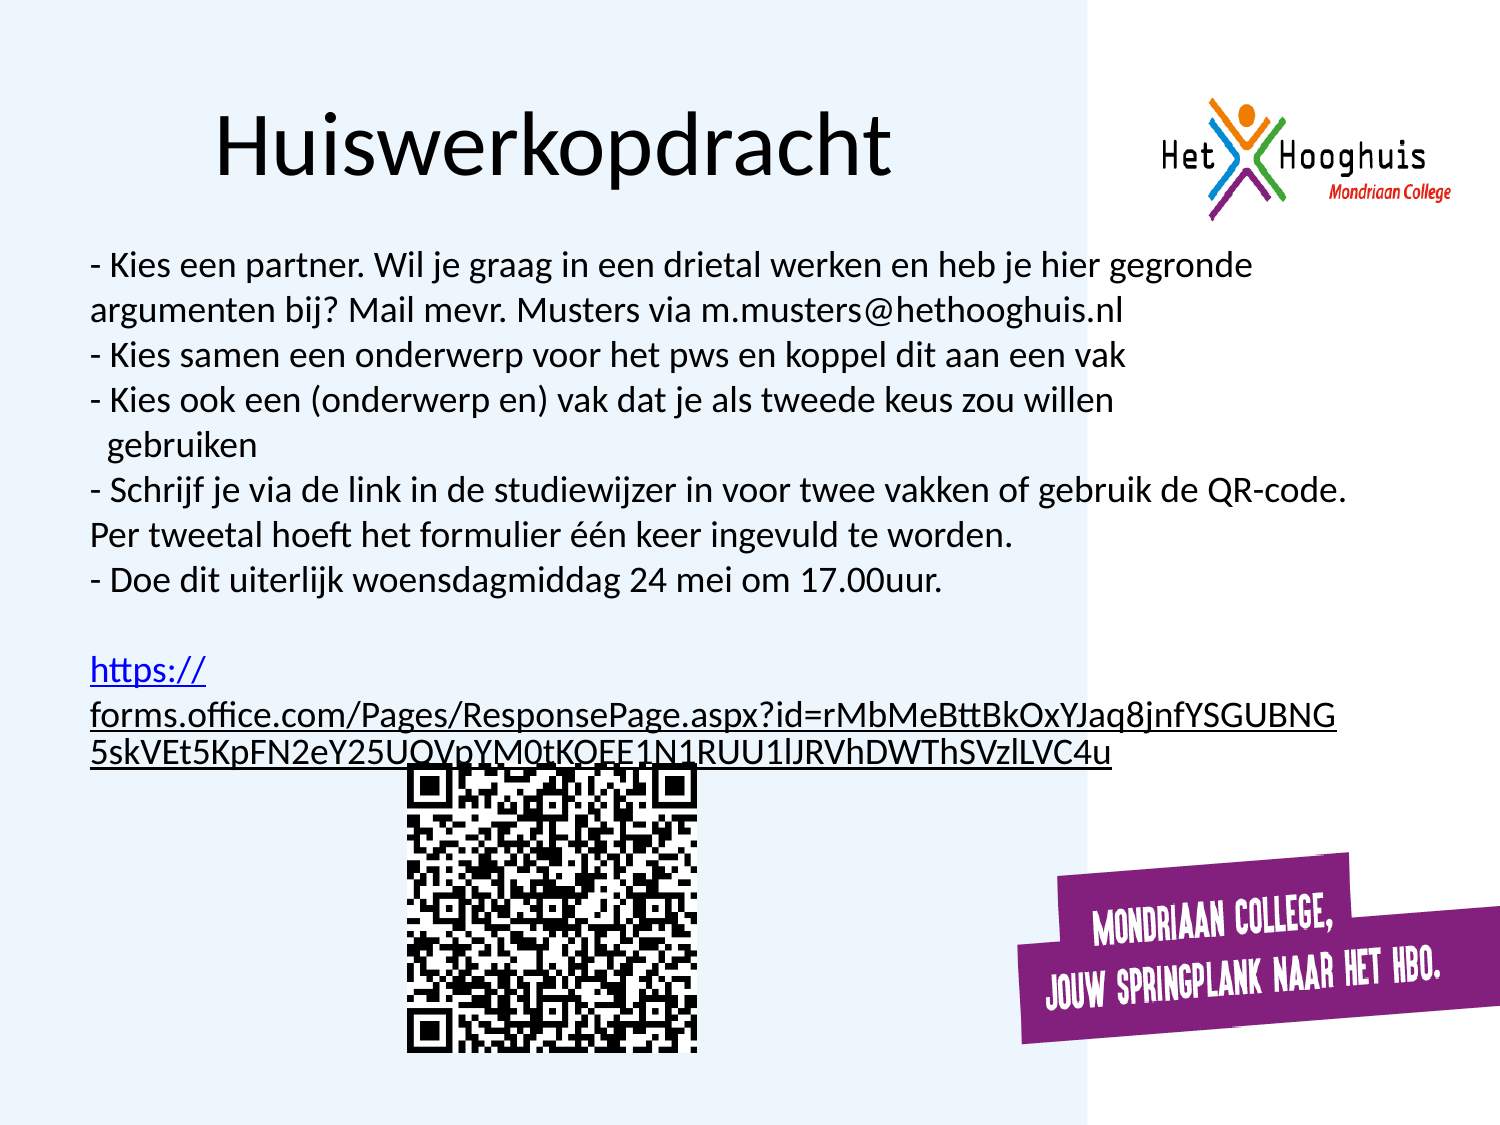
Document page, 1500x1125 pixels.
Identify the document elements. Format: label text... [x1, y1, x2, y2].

picture [0, 0, 1500, 1125]
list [407, 762, 697, 1053]
text_box - Kies een partner. Wil je graag in een drietal werken en heb je hier gegronde argumenten bij? Mail mevr. Musters via m.musters@hethooghuis.nl - Kies samen een onderwerp voor het pws en koppel dit aan een vak - Kies ook een (onderwerp en) vak dat je als tweede keus zou willen gebruiken - Schrijf je via de link in de studiewijzer in voor twee vakken of gebruik de QR-code. Per tweetal hoeft het formulier één keer ingevuld te worden. - Doe dit uiterlijk woensdagmiddag 24 mei om 17.00uur. https://forms.office.com/Pages/ResponsePage.aspx?id=rMbMeBttBkOxYJaq8jnfYSGUBNG5skVEt5KpFN2eY25UQVpYM0tKOEE1N1RUU1lJRVhDWThSVzlLVC4u [75, 232, 1365, 833]
title Huiswerkopdracht [75, 45, 1034, 232]
